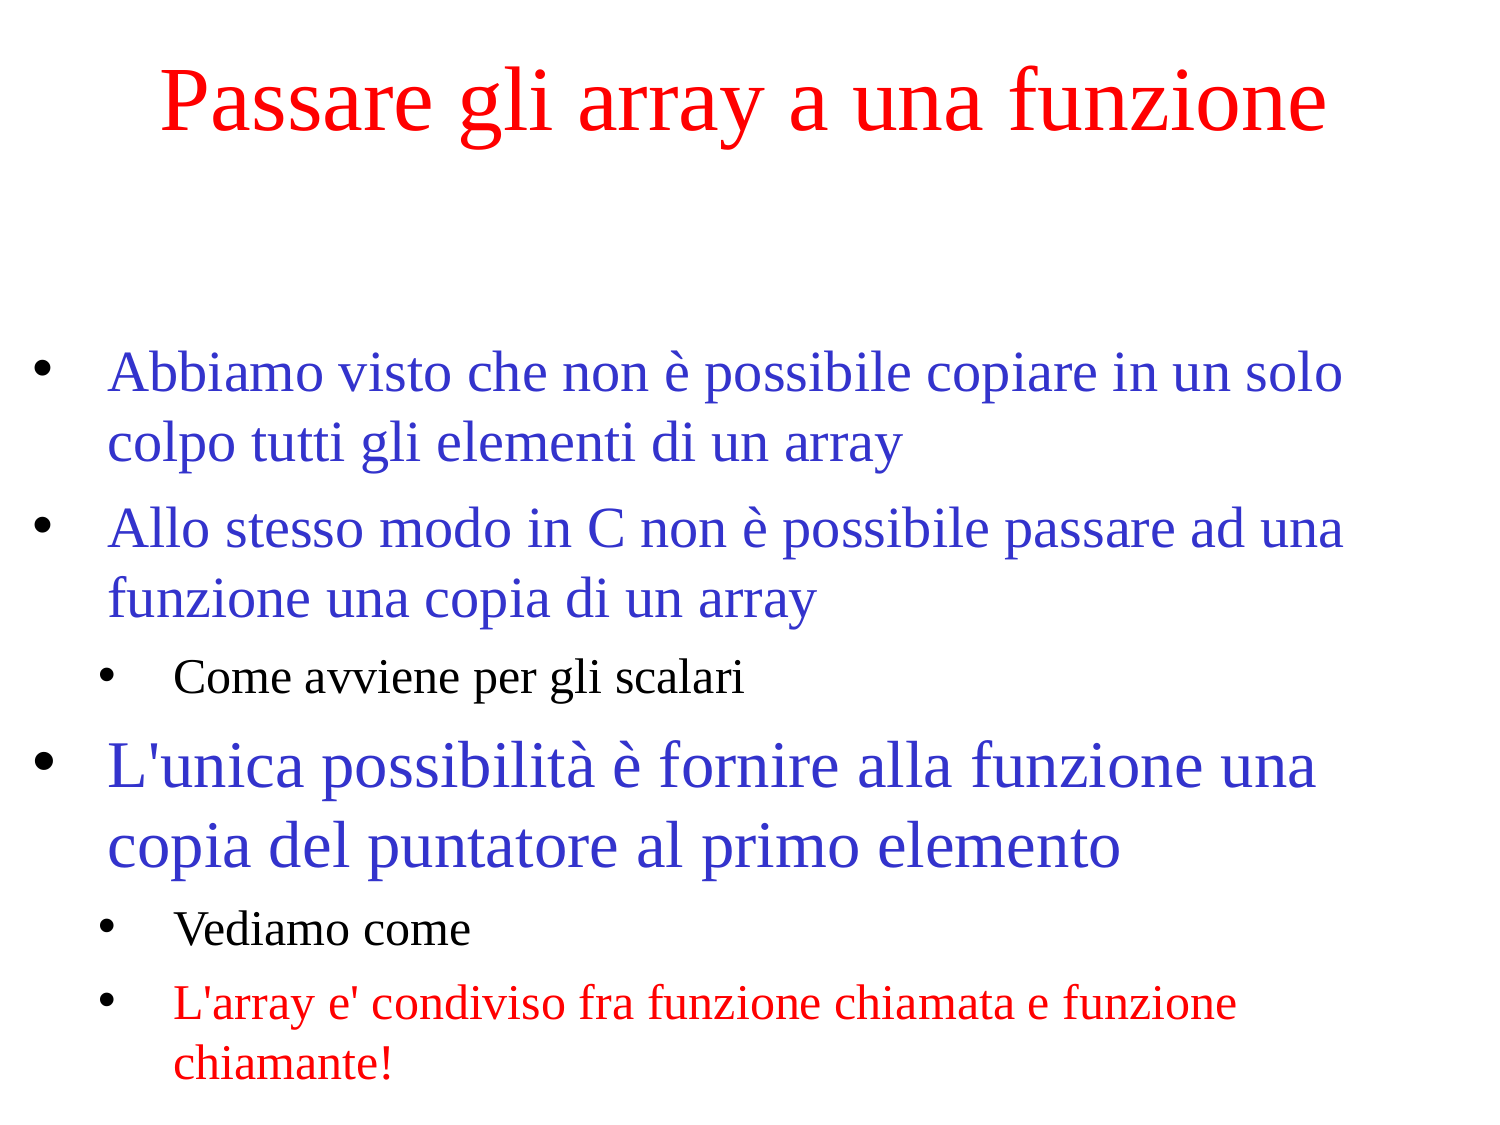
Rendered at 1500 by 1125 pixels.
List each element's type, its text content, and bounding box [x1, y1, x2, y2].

list Abbiamo visto che non è possibile copiare in un solo colpo tutti gli elementi di un array Allo stesso modo in C non è possibile passare ad una funzione una copia di un array Come avviene per gli scalari L'unica possibilità è fornire alla funzione una copia del puntatore al primo elemento Vediamo come L'array e' condiviso fra funzione chiamata e funzione chiamante! [17, 324, 1483, 1000]
title Passare gli array a una funzione [107, 0, 1383, 188]
